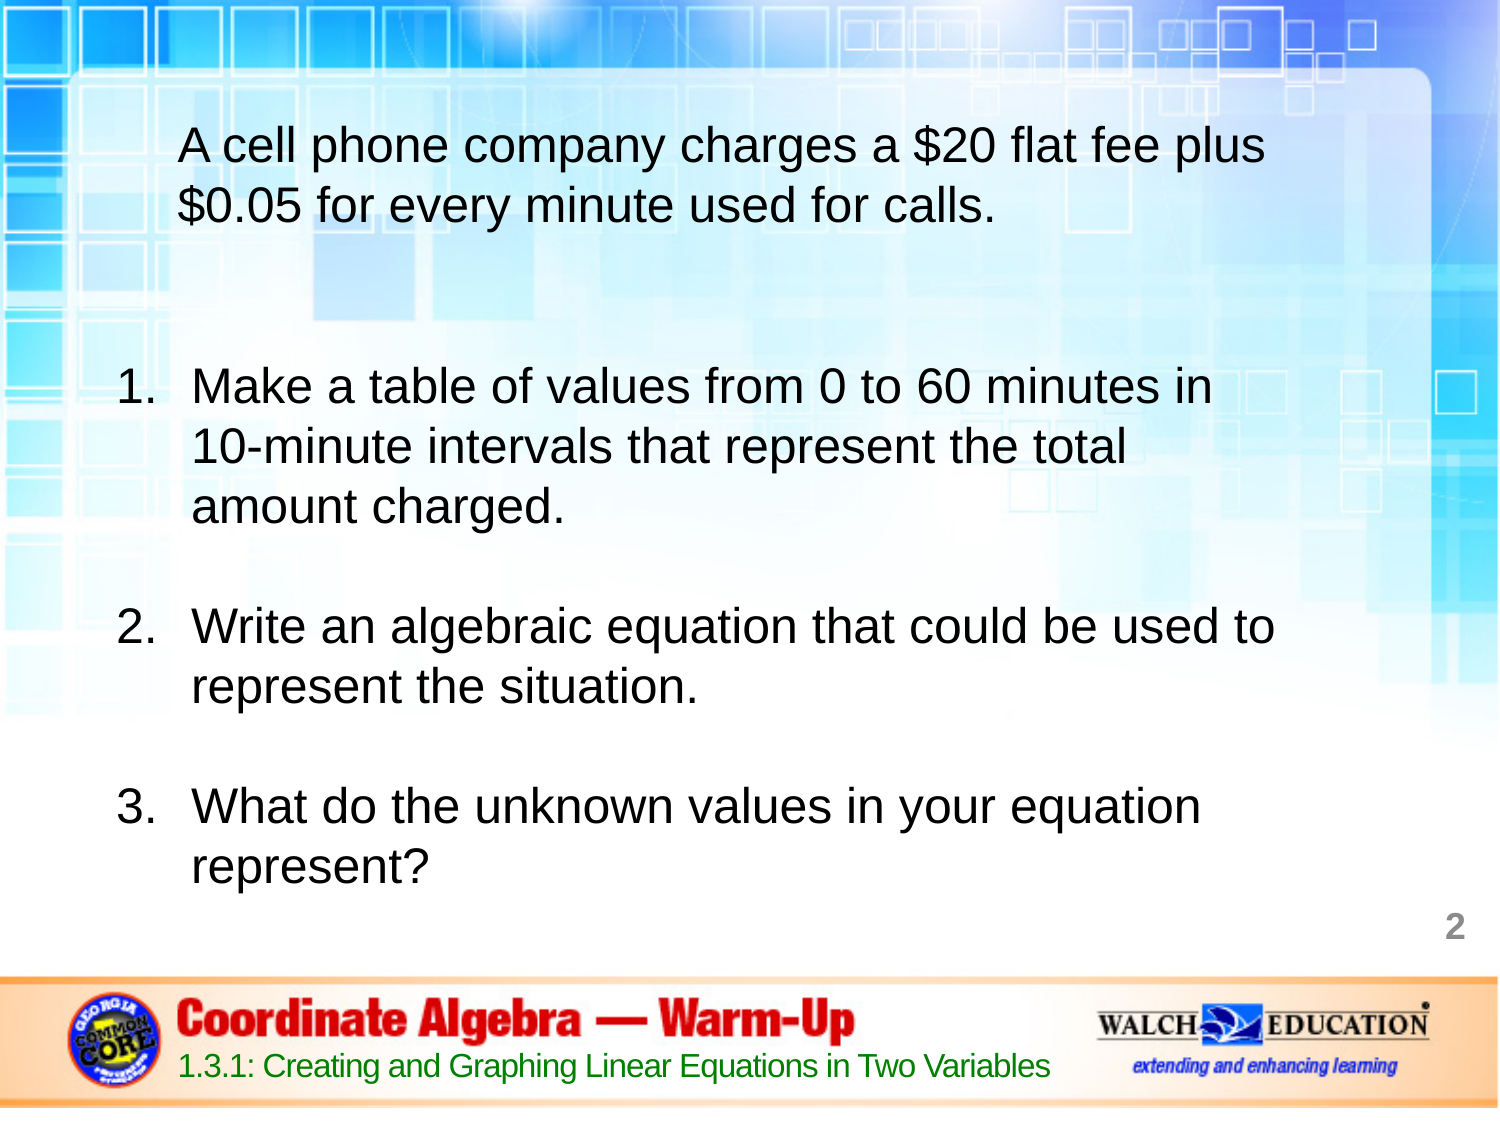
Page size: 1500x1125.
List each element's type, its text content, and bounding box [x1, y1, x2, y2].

text_box A cell phone company charges a $20 flat fee plus $0.05 for every minute used for calls. [162, 105, 1394, 322]
slide_number 2 [1361, 901, 1481, 949]
list 1.3.1: Creating and Graphing Linear Equations in Two Variables [162, 1036, 1070, 1080]
text_box Make a table of values from 0 to 60 minutes in 10-minute intervals that represent the total amount charged. Write an algebraic equation that could be used to represent the situation. What do the unknown values in your equation represent? [101, 345, 1302, 901]
picture [0, 0, 1500, 1108]
